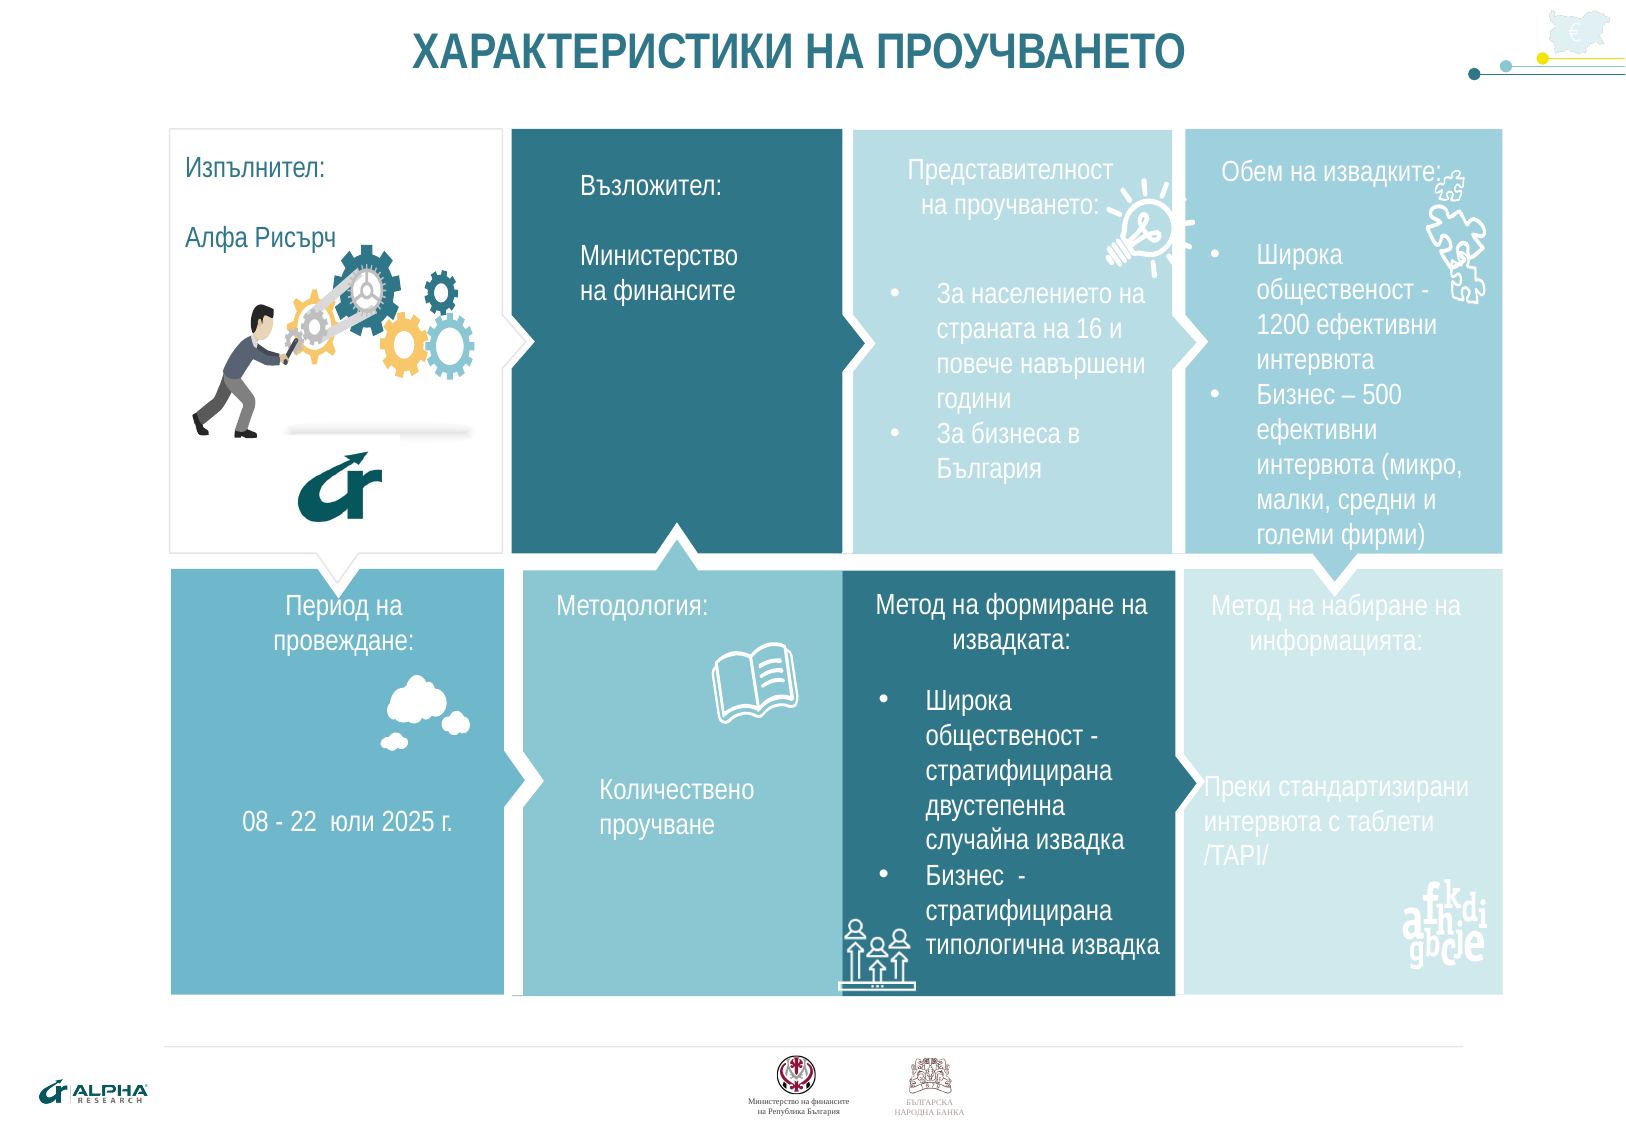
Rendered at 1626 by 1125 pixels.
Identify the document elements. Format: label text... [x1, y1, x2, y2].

picture [904, 1049, 956, 1100]
picture [776, 1054, 816, 1095]
text_box ХАРАКТЕРИСТИКИ НА ПРОУЧВАНЕТО [0, 18, 1600, 149]
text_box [169, 128, 1503, 997]
picture [1549, 10, 1610, 54]
picture [39, 1079, 148, 1104]
